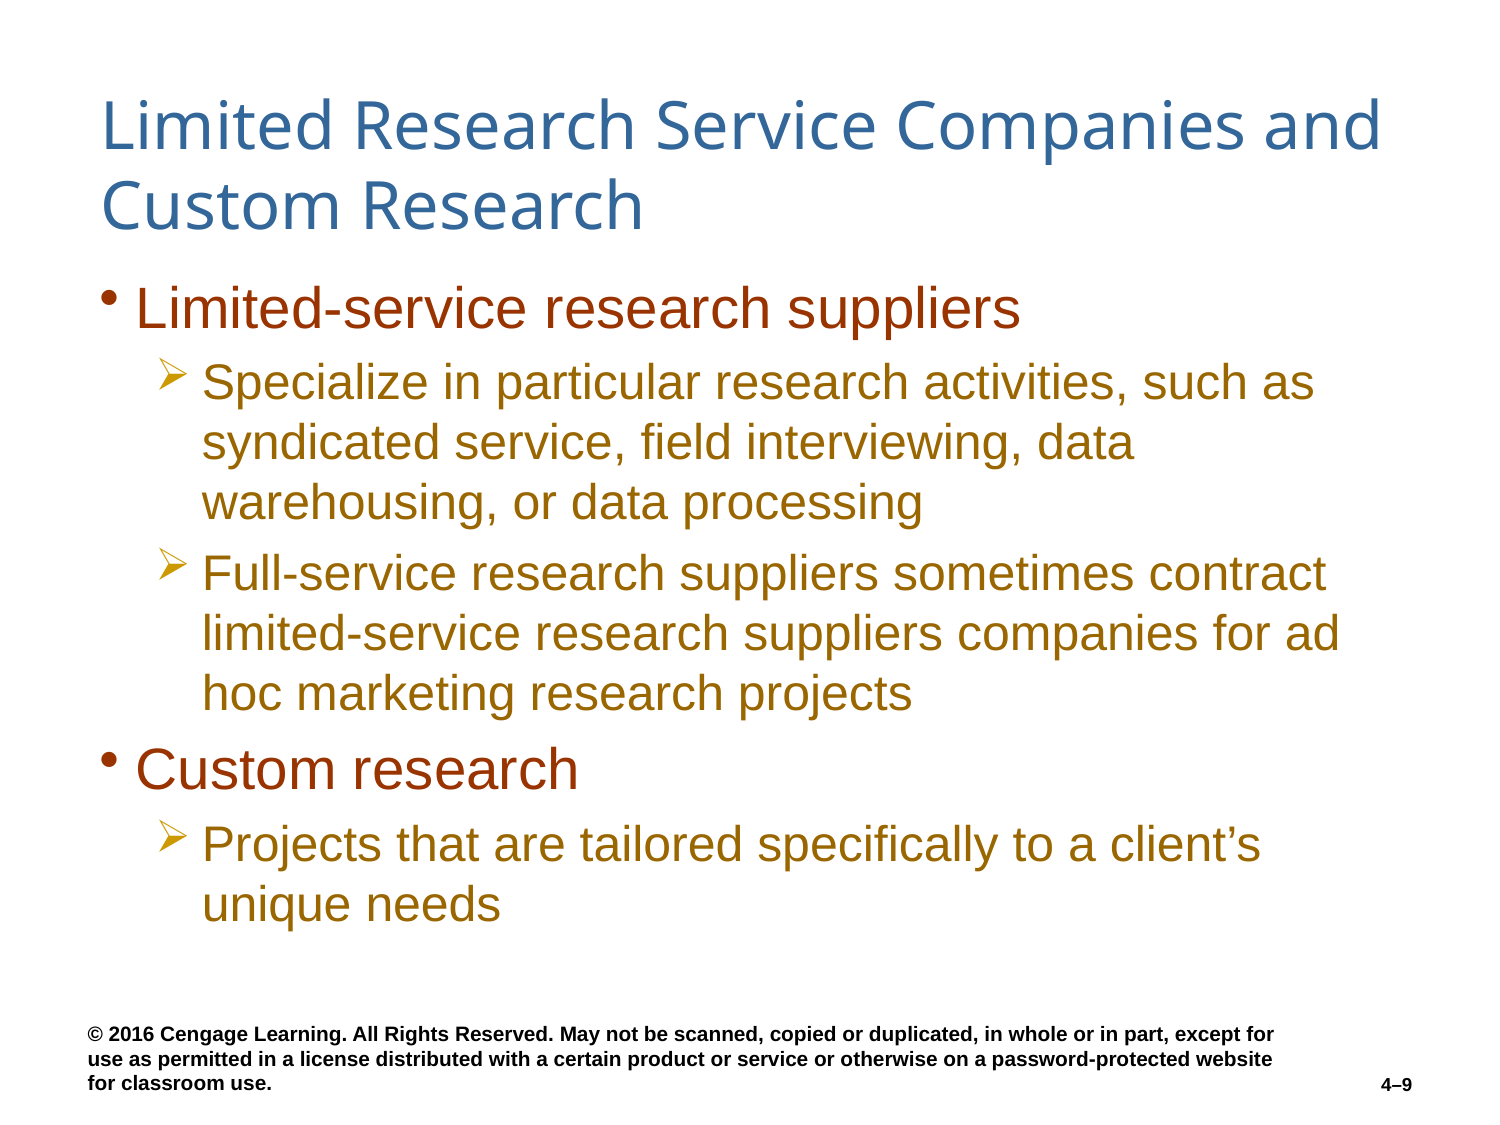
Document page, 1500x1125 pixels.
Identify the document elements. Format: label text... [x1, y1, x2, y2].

footer © 2016 Cengage Learning. All Rights Reserved. May not be scanned, copied or duplicated, in whole or in part, except for use as permitted in a license distributed with a certain product or service or otherwise on a password-protected website for classroom use. [87, 1057, 1050, 1103]
title Limited Research Service Companies and Custom Research [85, 75, 1411, 171]
slide_number 4–9 [1050, 1042, 1413, 1103]
list Limited-service research suppliers Specialize in particular research activities, such as syndicated service, field interviewing, data warehousing, or data processing Full-service research suppliers sometimes contract limited-service research suppliers companies for ad hoc marketing research projects Custom research Projects that are tailored specifically to a client’s unique needs [84, 262, 1414, 1013]
